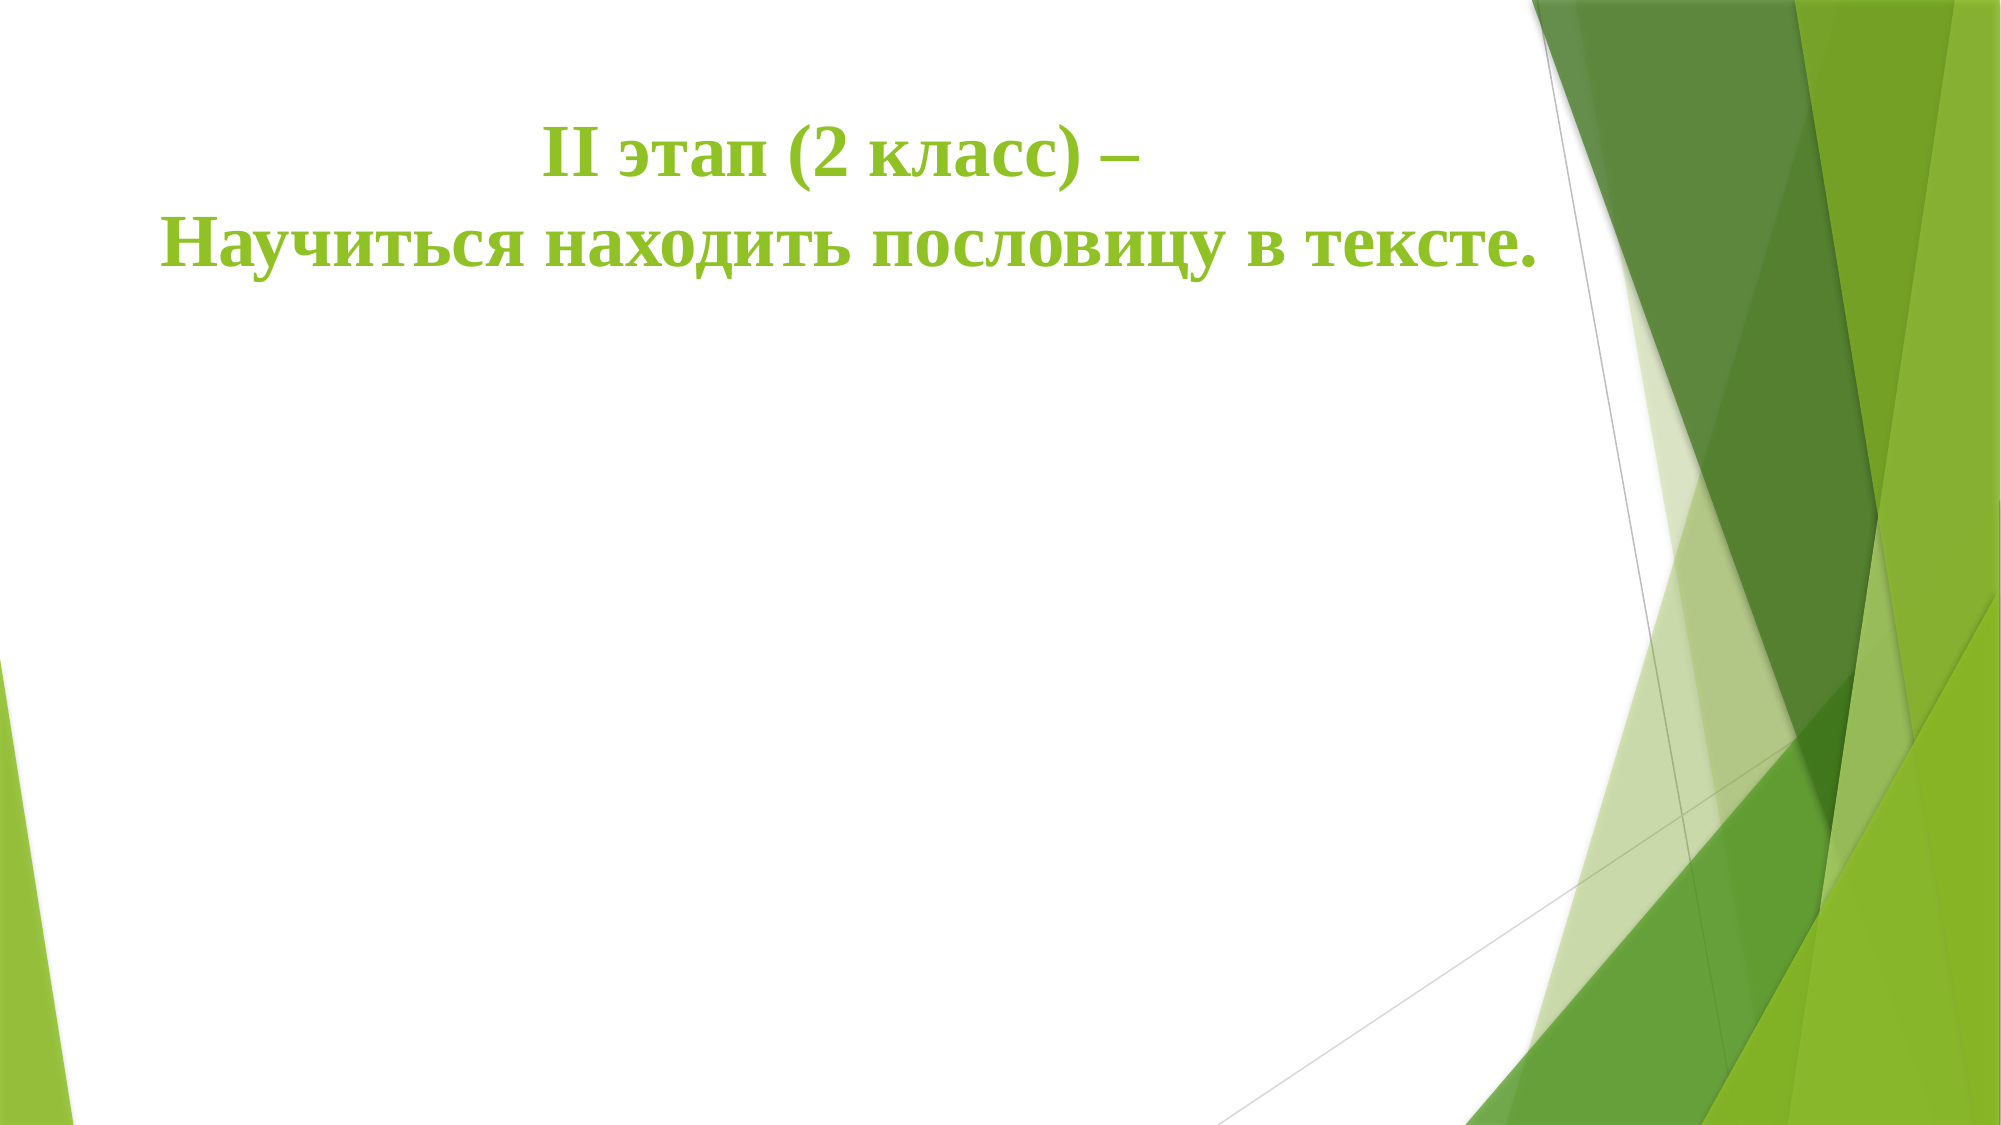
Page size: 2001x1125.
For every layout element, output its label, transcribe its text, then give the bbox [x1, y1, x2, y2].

title II этап (2 класс) – Научиться находить пословицу в тексте. [144, 93, 1556, 311]
